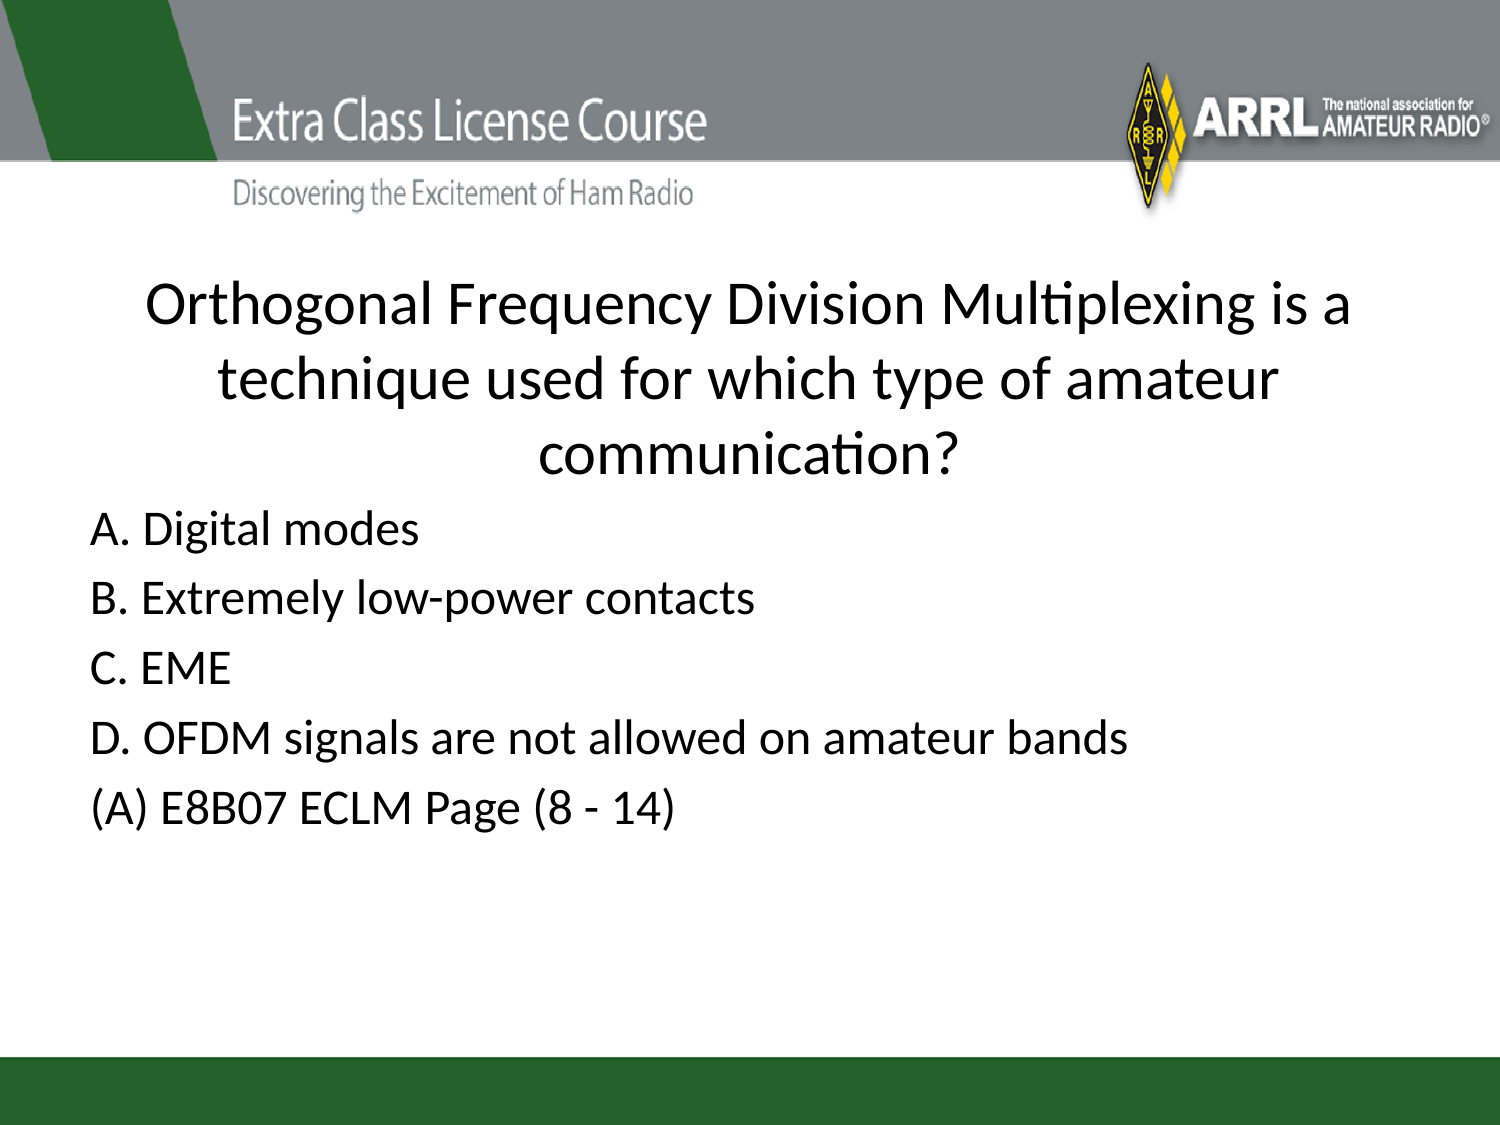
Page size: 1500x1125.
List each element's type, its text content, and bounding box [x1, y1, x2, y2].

title Orthogonal Frequency Division Multiplexing is a technique used for which type of amateur communication? [75, 254, 1425, 435]
picture [0, 0, 1500, 1125]
list A. Digital modes B. Extremely low-power contacts C. EME D. OFDM signals are not allowed on amateur bands (A) E8B07 ECLM Page (8 - 14) [75, 487, 1425, 1005]
